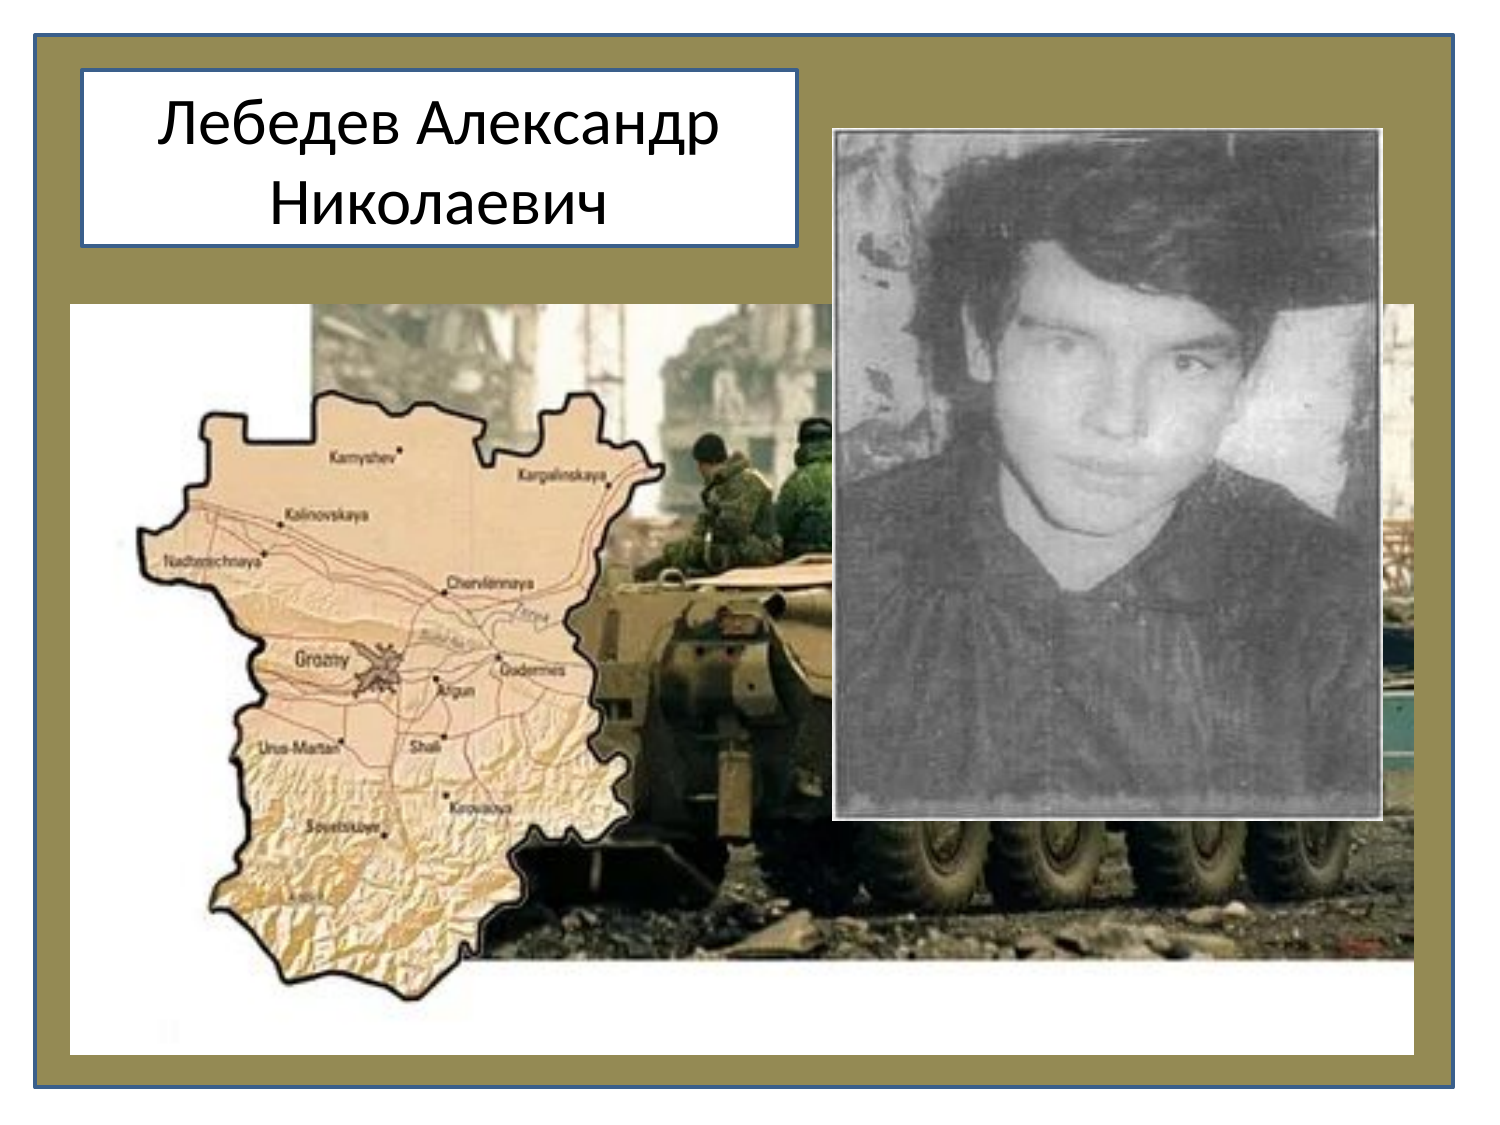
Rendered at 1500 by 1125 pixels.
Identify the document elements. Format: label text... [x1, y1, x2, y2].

text_box Лебедев Александр Николаевич [80, 68, 799, 248]
picture [70, 128, 1414, 1055]
text_box [33, 33, 1455, 1089]
